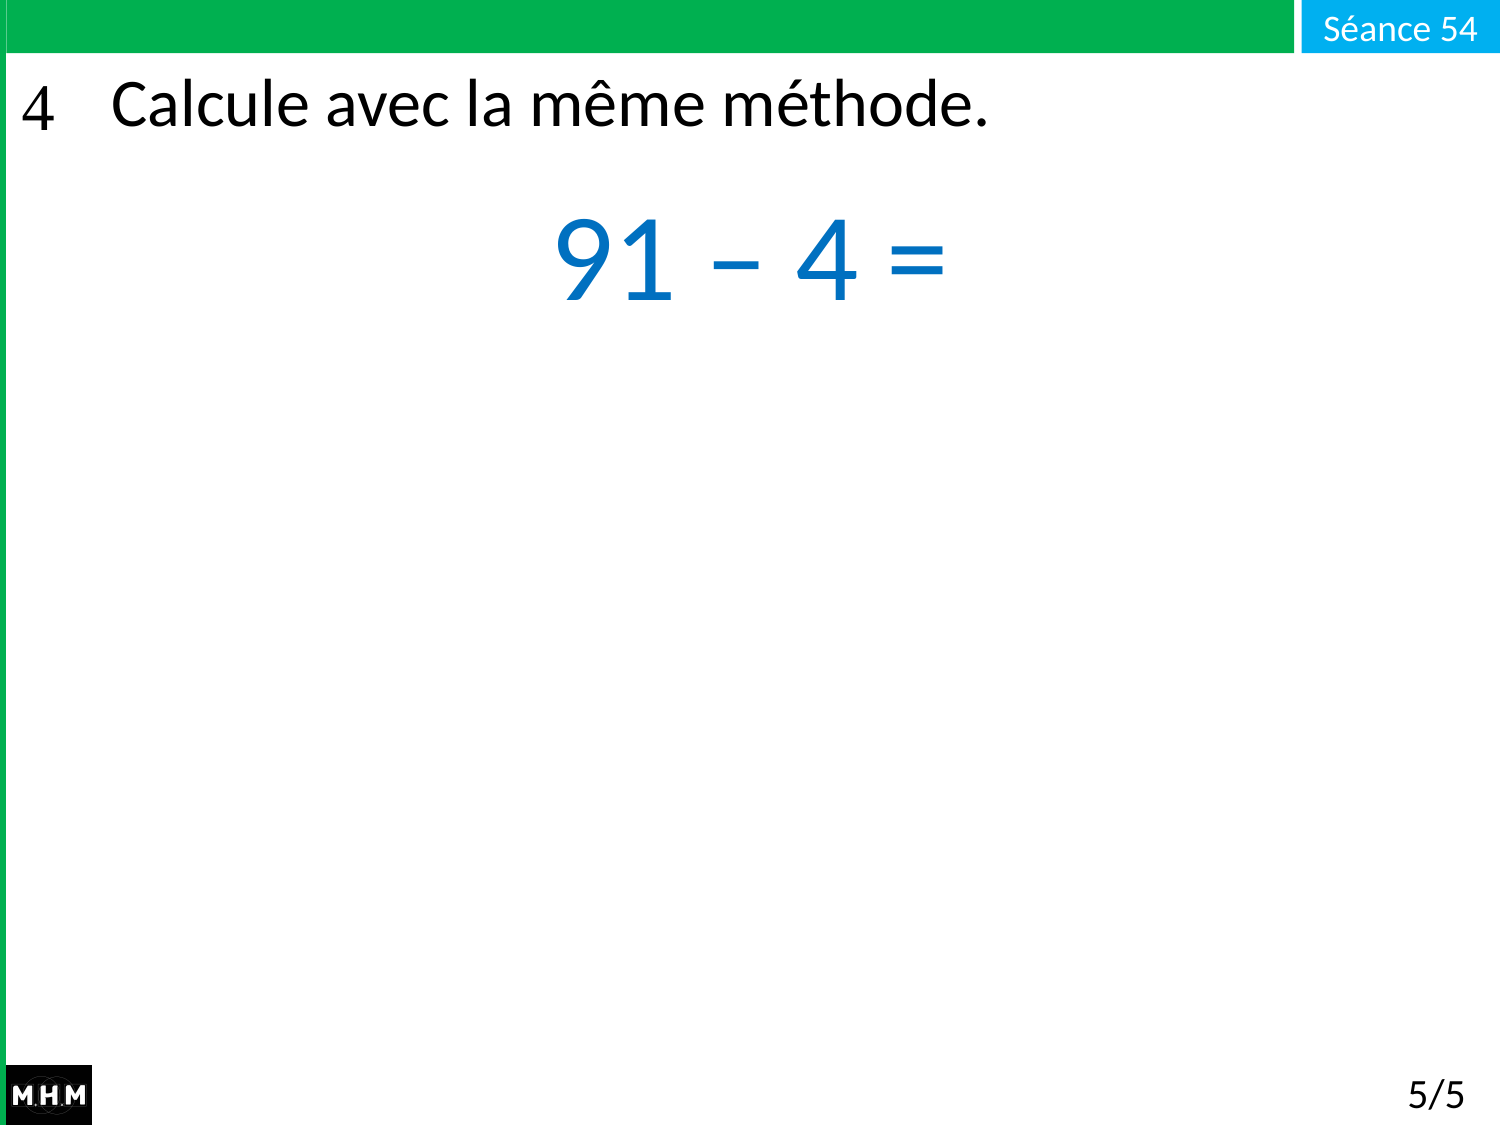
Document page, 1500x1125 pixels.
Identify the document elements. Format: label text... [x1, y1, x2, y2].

picture [6, 1065, 92, 1125]
title Calcule avec la même méthode. [96, 60, 1391, 150]
text_box 91 – 4 = [522, 167, 978, 333]
list 5/5 [1373, 1064, 1500, 1125]
